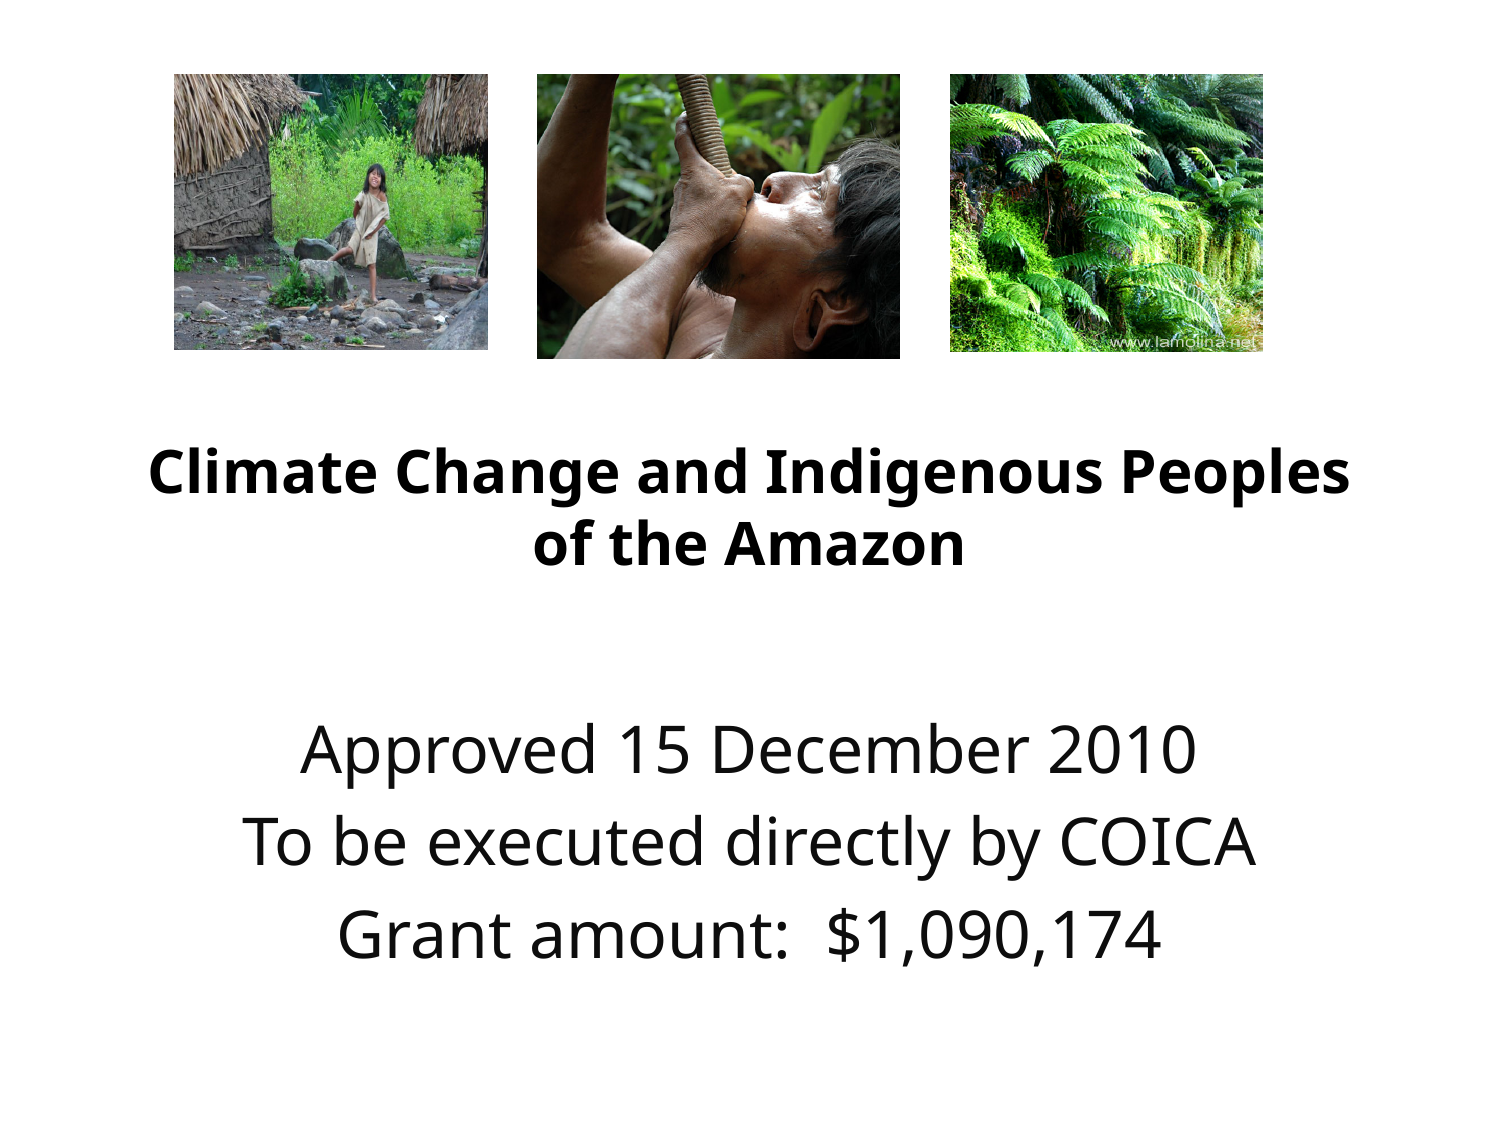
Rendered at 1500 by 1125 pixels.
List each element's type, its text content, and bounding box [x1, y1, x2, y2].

picture [537, 74, 901, 359]
picture [174, 74, 488, 350]
picture [949, 74, 1263, 352]
title Climate Change and Indigenous Peoples of the Amazon [112, 349, 1388, 591]
subtitle Approved 15 December 2010 To be executed directly by COICA Grant amount: $1,090,174 [224, 699, 1276, 988]
